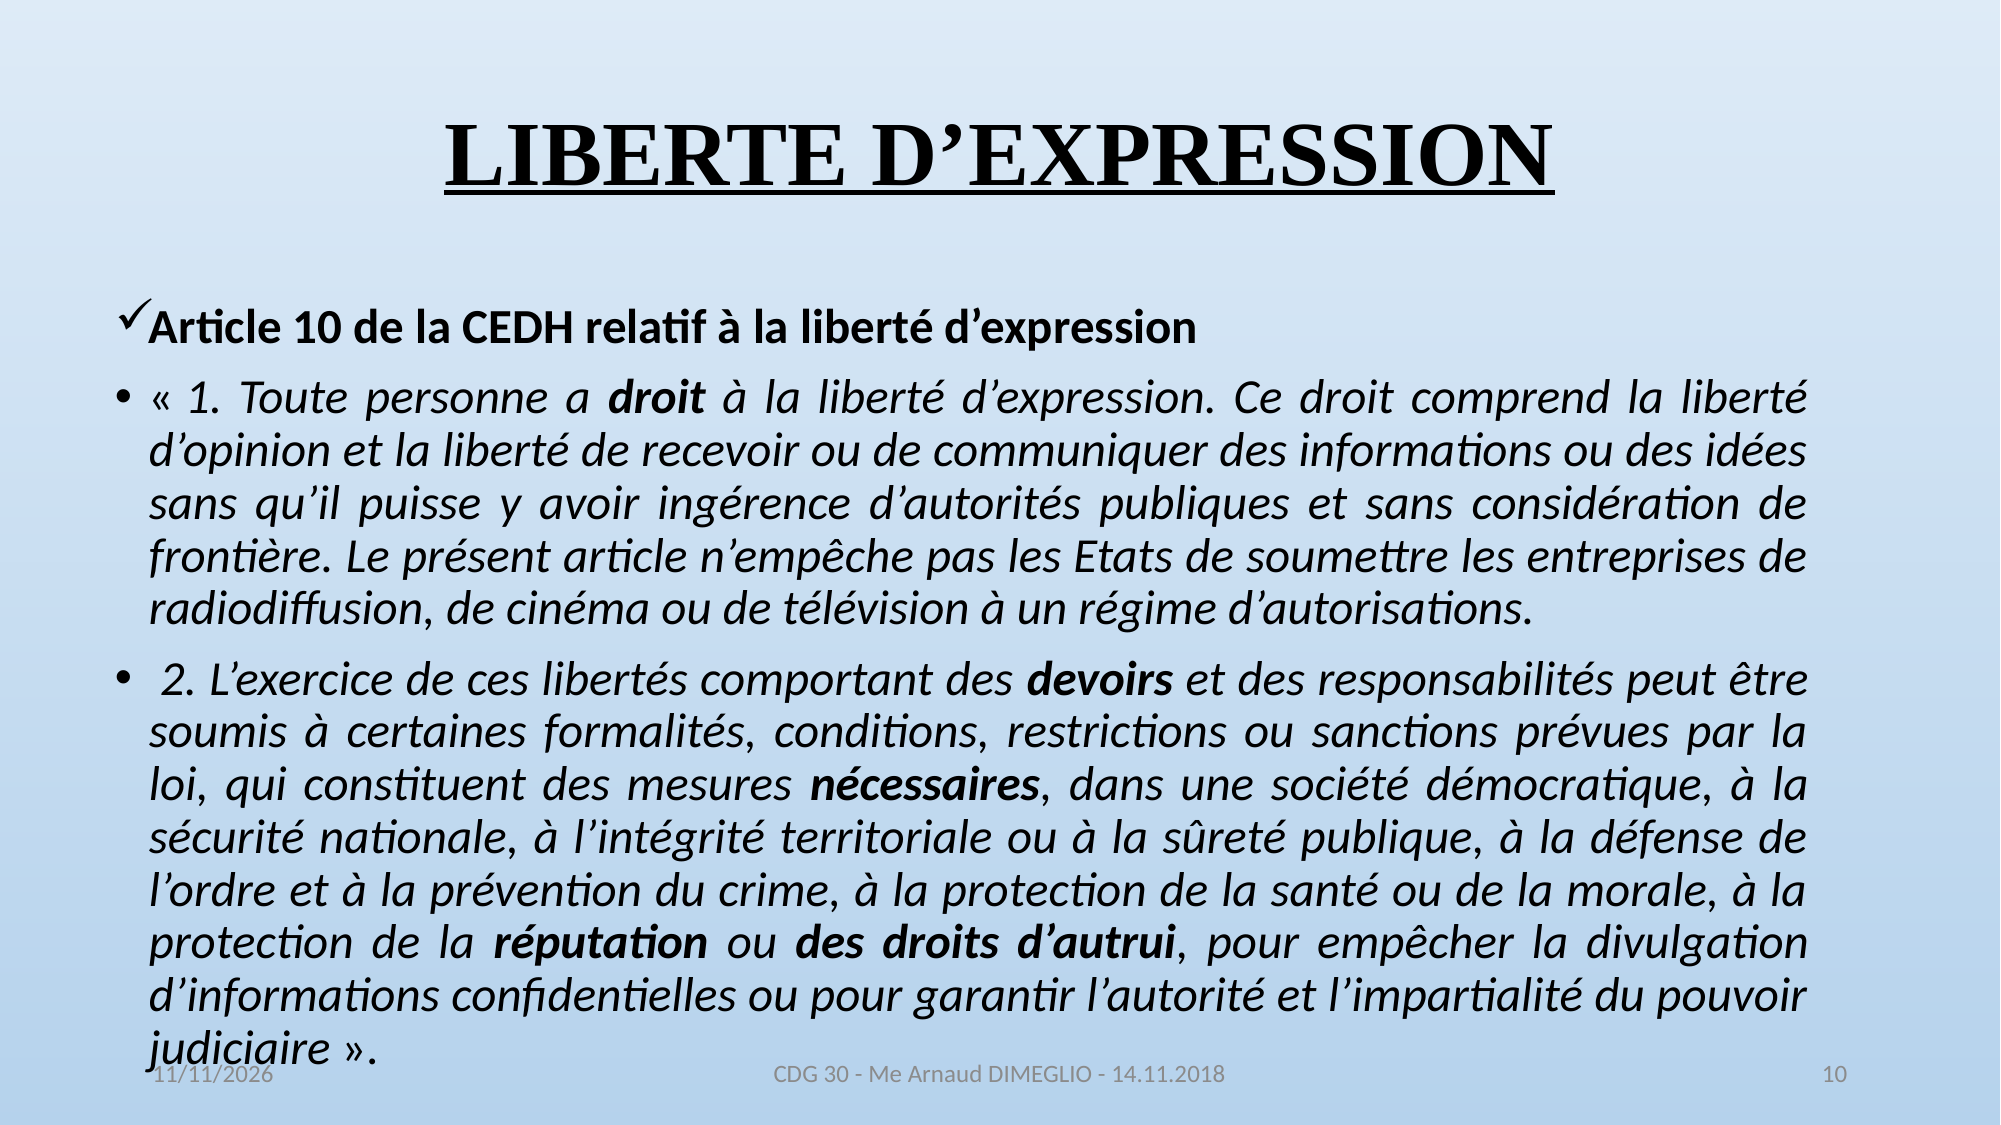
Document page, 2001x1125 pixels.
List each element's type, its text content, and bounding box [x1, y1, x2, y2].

title LIBERTE D’EXPRESSION [137, 59, 1863, 252]
slide_number 10 [1412, 1042, 1863, 1103]
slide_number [137, 1042, 588, 1103]
list Article 10 de la CEDH relatif à la liberté d’expression « 1. Toute personne a droit à la liberté d’expression. Ce droit comprend la liberté d’opinion et la liberté de recevoir ou de communiquer des informations ou des idées sans qu’il puisse y avoir ingérence d’autorités publiques et sans considération de frontière. Le présent article n’empêche pas les Etats de soumettre les entreprises de radiodiffusion, de cinéma ou de télévision à un régime d’autorisations. 2. L’exercice de ces libertés comportant des devoirs et des responsabilités peut être soumis à certaines formalités, conditions, restrictions ou sanctions prévues par la loi, qui constituent des mesures nécessaires, dans une société démocratique, à la sécurité nationale, à l’intégrité territoriale ou à la sûreté publique, à la défense de l’ordre et à la prévention du crime, à la protection de la santé ou de la morale, à la protection de la réputation ou des droits d’autrui, pour empêcher la divulgation d’informations confidentielles ou pour garantir l’autorité et l’impartialité du pouvoir judiciaire ». [99, 217, 1825, 1087]
footer CDG 30 - Me Arnaud DIMEGLIO - 14.11.2018 [662, 1042, 1338, 1103]
